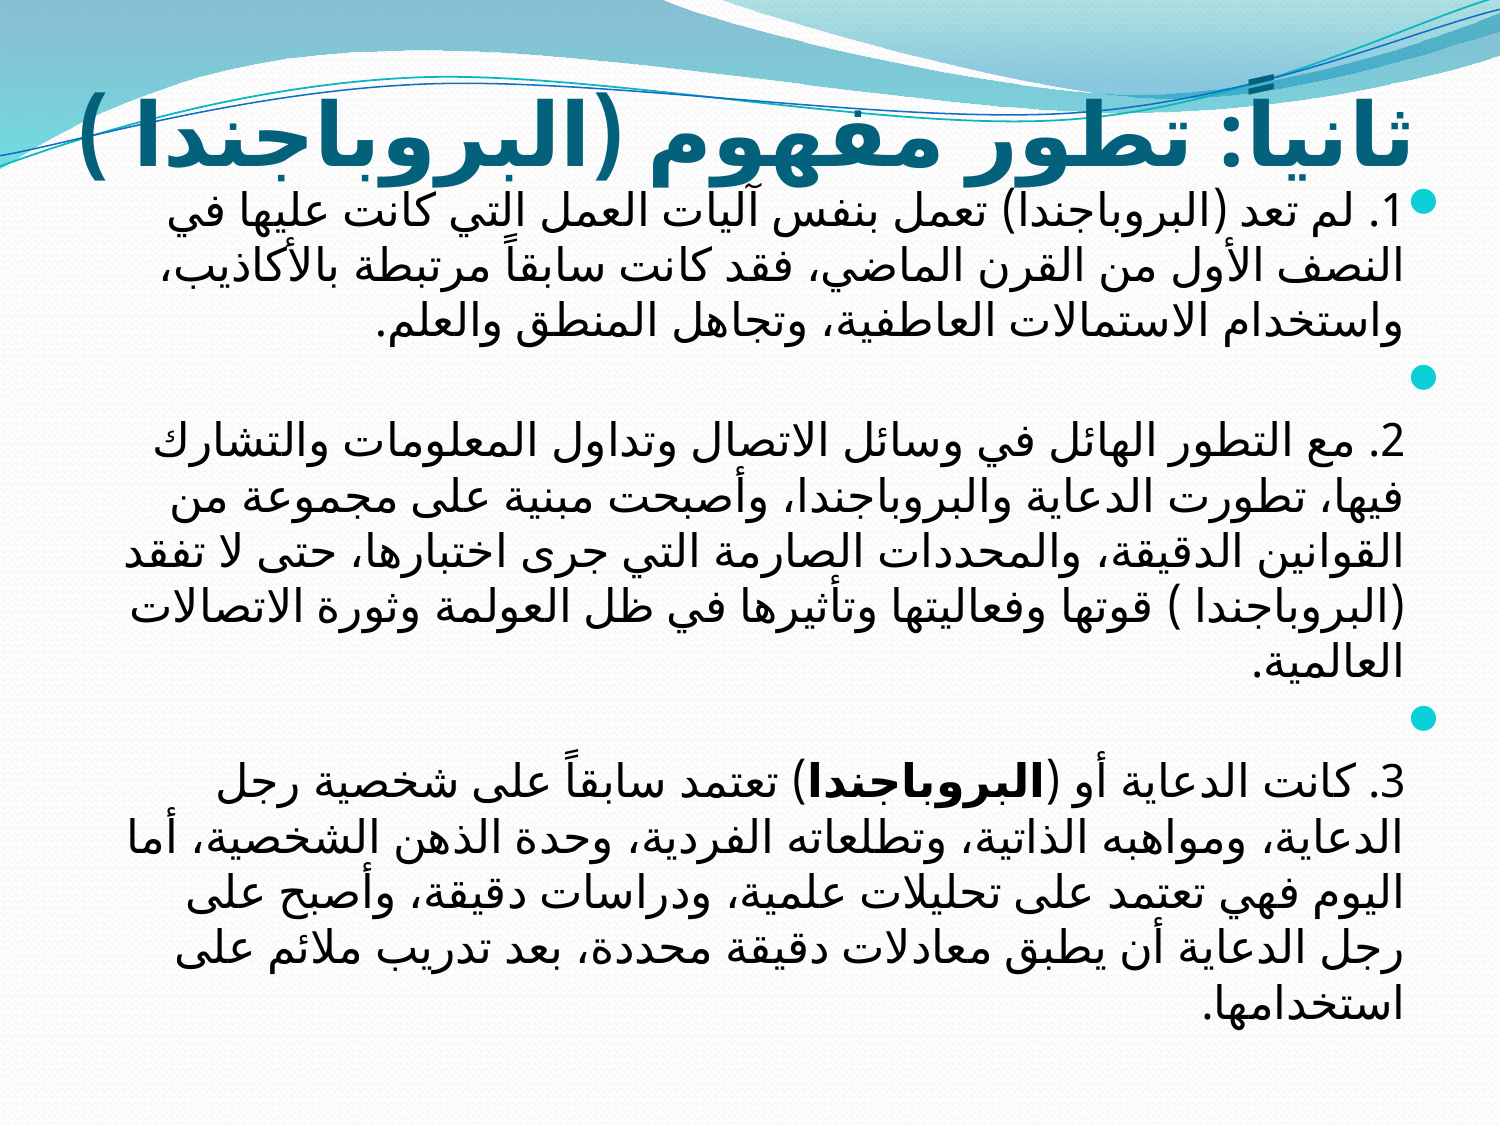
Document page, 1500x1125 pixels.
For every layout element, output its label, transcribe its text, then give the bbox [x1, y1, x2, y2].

title ثانياً: تطور مفهوم (البروباجندا ) [76, 42, 1427, 172]
list 1. لم تعد (البروباجندا) تعمل بنفس آليات العمل التي كانت عليها في النصف الأول من القرن الماضي، فقد كانت سابقاً مرتبطة بالأكاذيب، واستخدام الاستمالات العاطفية، وتجاهل المنطق والعلم. 2. مع التطور الهائل في وسائل الاتصال وتداول المعلومات والتشارك فيها، تطورت الدعاية والبروباجندا، وأصبحت مبنية على مجموعة من القوانين الدقيقة، والمحددات الصارمة التي جرى اختبارها، حتى لا تفقد (البروباجندا ) قوتها وفعاليتها وتأثيرها في ظل العولمة وثورة الاتصالات العالمية. 3. كانت الدعاية أو (البروباجندا) تعتمد سابقاً على شخصية رجل الدعاية، ومواهبه الذاتية، وتطلعاته الفردية، وحدة الذهن الشخصية، أما اليوم فهي تعتمد على تحليلات علمية، ودراسات دقيقة، وأصبح على رجل الدعاية أن يطبق معادلات دقيقة محددة، بعد تدريب ملائم على استخدامها. [75, 172, 1459, 1038]
